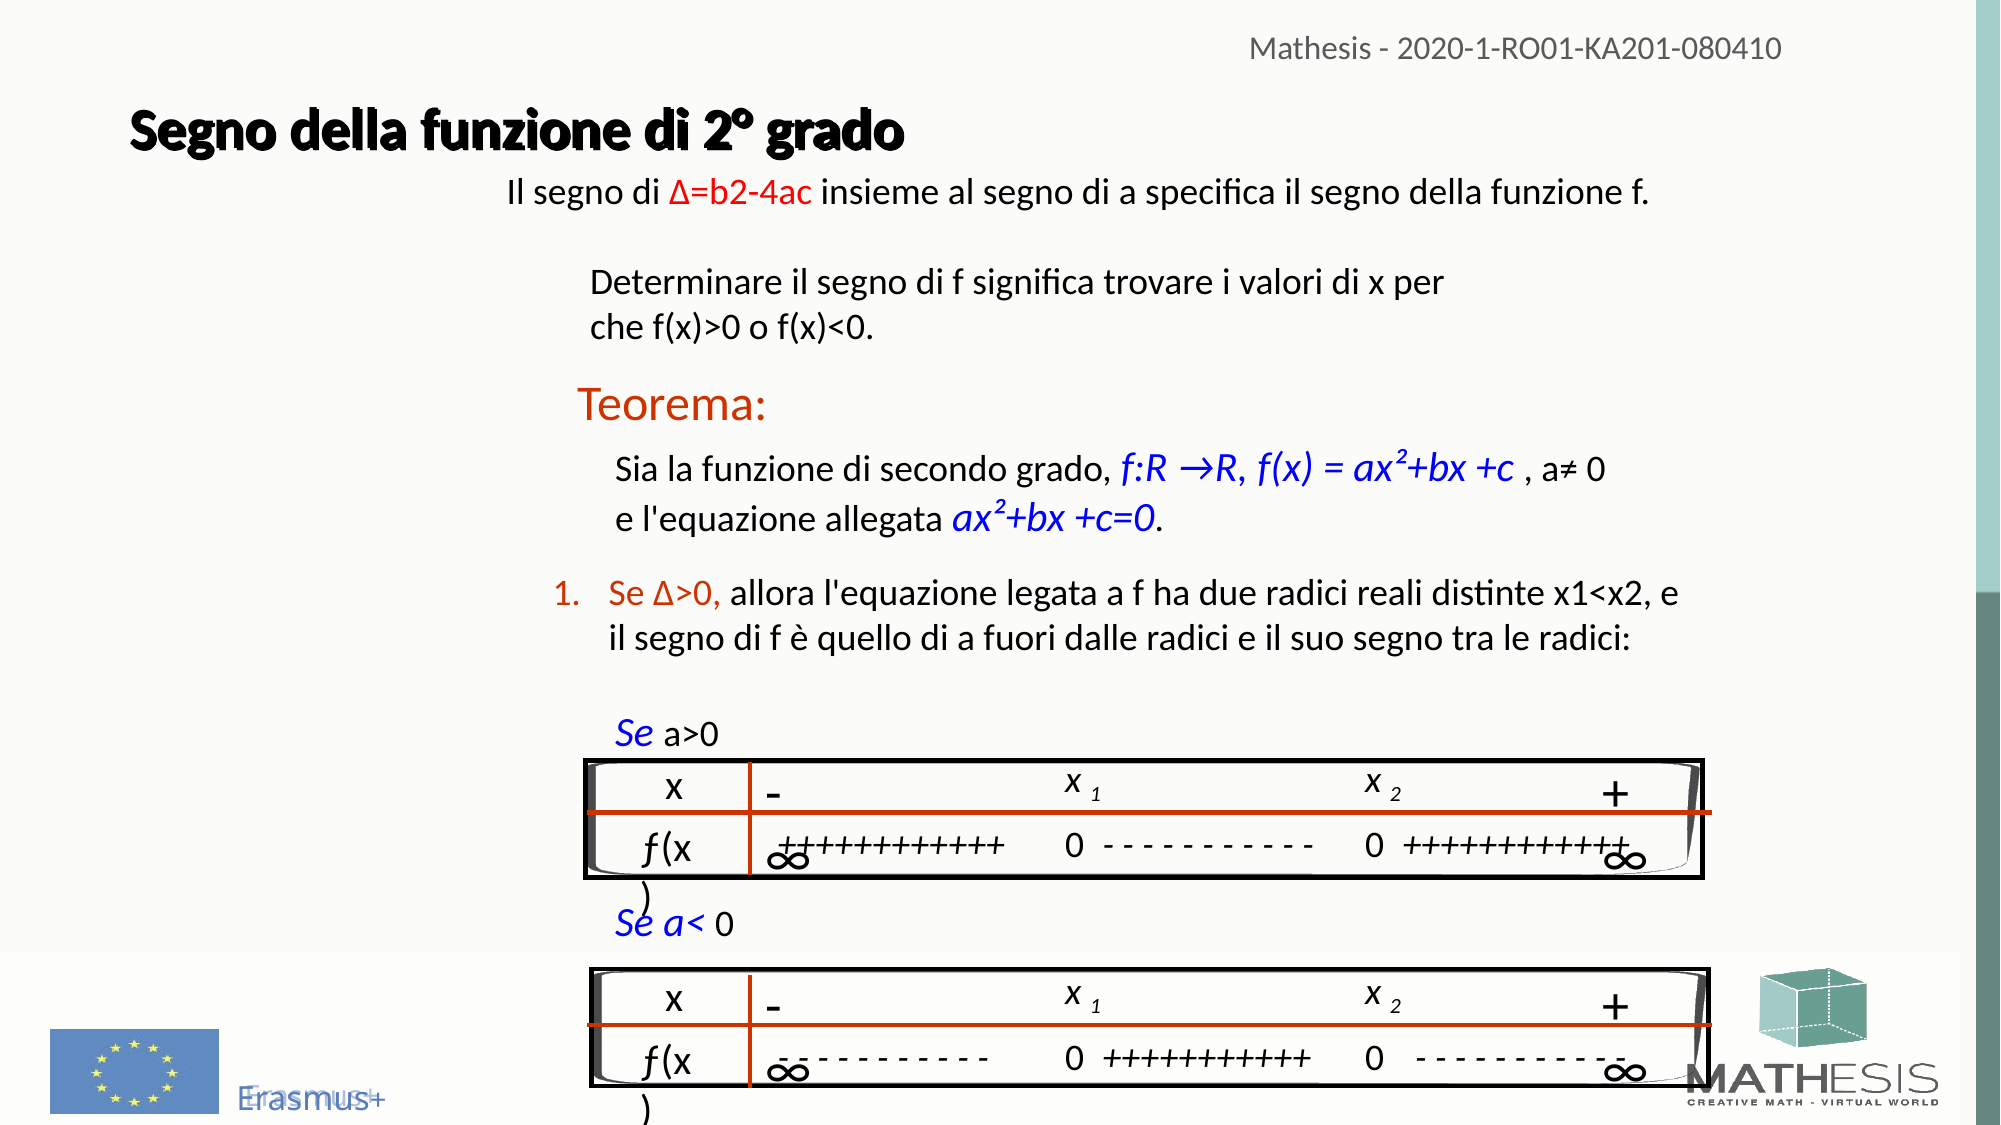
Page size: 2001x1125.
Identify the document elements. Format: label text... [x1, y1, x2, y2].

text_box Determinare il segno di f significa trovare i valori di x per che f(x)>0 o f(x)<0. [575, 249, 1750, 356]
picture [751, 813, 1701, 876]
text_box Se Δ>0, allora l'equazione legata a f ha due radici reali distinte x1<x2, e il segno di f è quello di a fuori dalle radici e il suo segno tra le radici: [537, 537, 1709, 688]
text_box Se a< 0 [599, 887, 863, 953]
text_box x 2 [1350, 750, 1436, 760]
text_box +∞ [1587, 962, 1683, 969]
picture [751, 762, 1701, 812]
text_box x 2 [1350, 962, 1436, 969]
text_box +∞ [1587, 749, 1683, 760]
picture [593, 1026, 749, 1085]
picture [587, 762, 749, 812]
text_box x 1 [1050, 962, 1136, 969]
picture [587, 813, 749, 876]
text_box Il segno di Δ=b2-4ac insieme al segno di a specifica il segno della funzione f. [491, 137, 1862, 243]
picture [593, 971, 1707, 1024]
picture [751, 1026, 1707, 1085]
text_box Teorema: [562, 362, 832, 438]
text_box x [650, 962, 700, 969]
text_box -∞ [749, 962, 834, 969]
text_box Δ>0 [1664, 928, 1961, 1125]
text_box Sia la funzione di secondo grado, f:R →R, f(x) = ax²+bx +c , a≠ 0 e l'equazione allegata ax²+bx +c=0. [600, 437, 1715, 543]
text_box x 1 [1050, 750, 1136, 760]
text_box Δ>0 [50, 1029, 219, 1114]
text_box Segno della funzione di 2° grado [114, 69, 1186, 180]
text_box Δ>0 [1976, 0, 2000, 1125]
text_box Se a>0 [599, 697, 852, 760]
